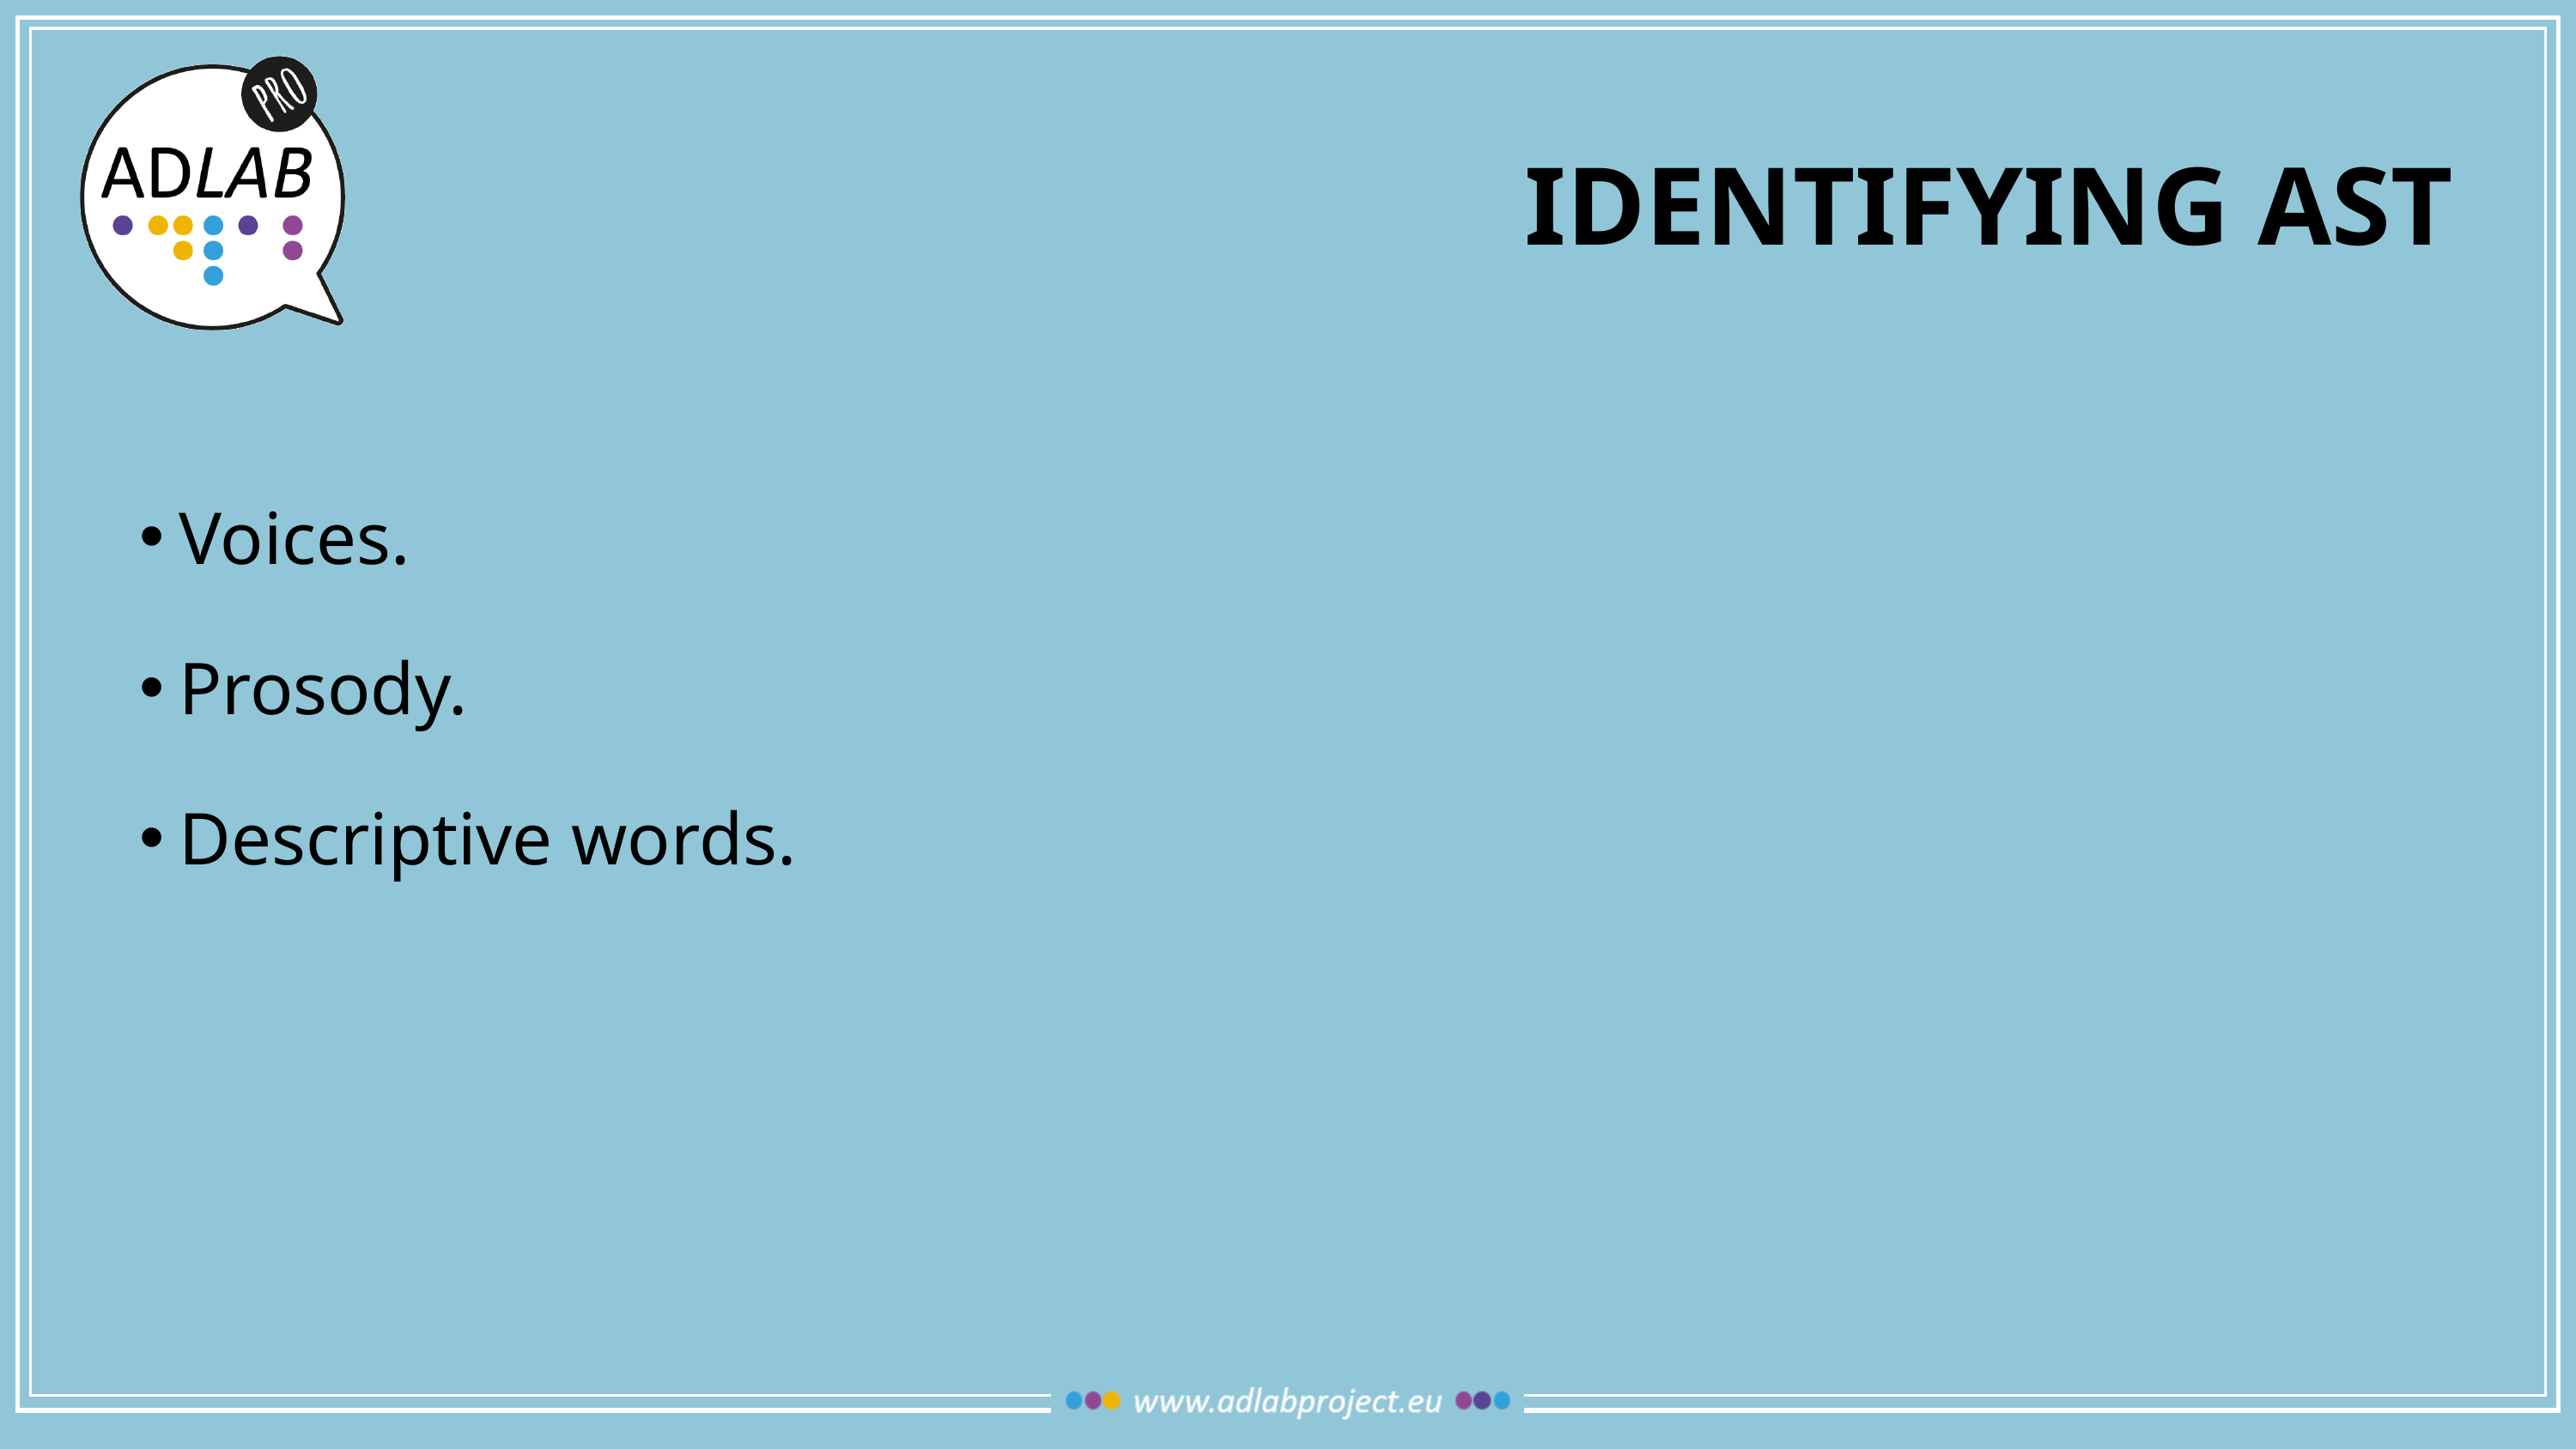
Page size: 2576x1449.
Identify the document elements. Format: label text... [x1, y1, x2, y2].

picture [72, 49, 353, 330]
picture [1051, 1378, 1524, 1429]
list Voices. Prosody. Descriptive words. [126, 443, 2112, 1099]
title IDENTIFYING ast [384, 70, 2467, 351]
